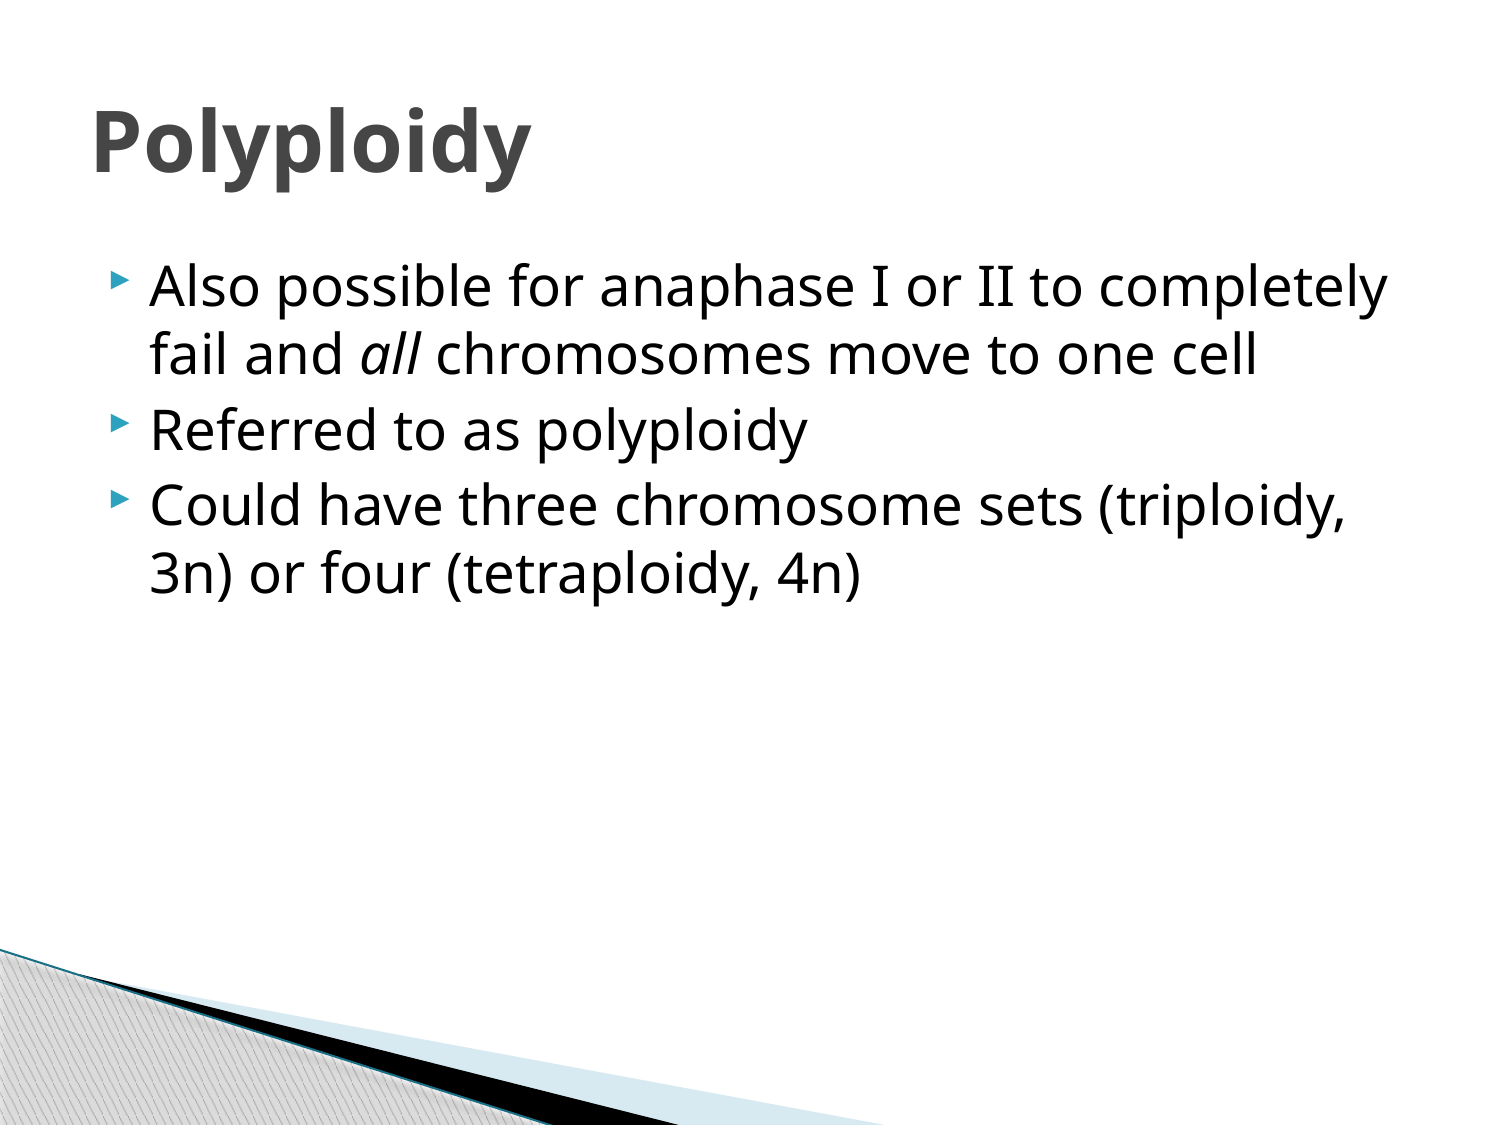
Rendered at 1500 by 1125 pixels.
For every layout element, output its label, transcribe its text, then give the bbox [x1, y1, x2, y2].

title Polyploidy [75, 45, 1425, 233]
list Also possible for anaphase I or II to completely fail and all chromosomes move to one cell Referred to as polyploidy Could have three chromosome sets (triploidy, 3n) or four (tetraploidy, 4n) [75, 243, 1425, 986]
